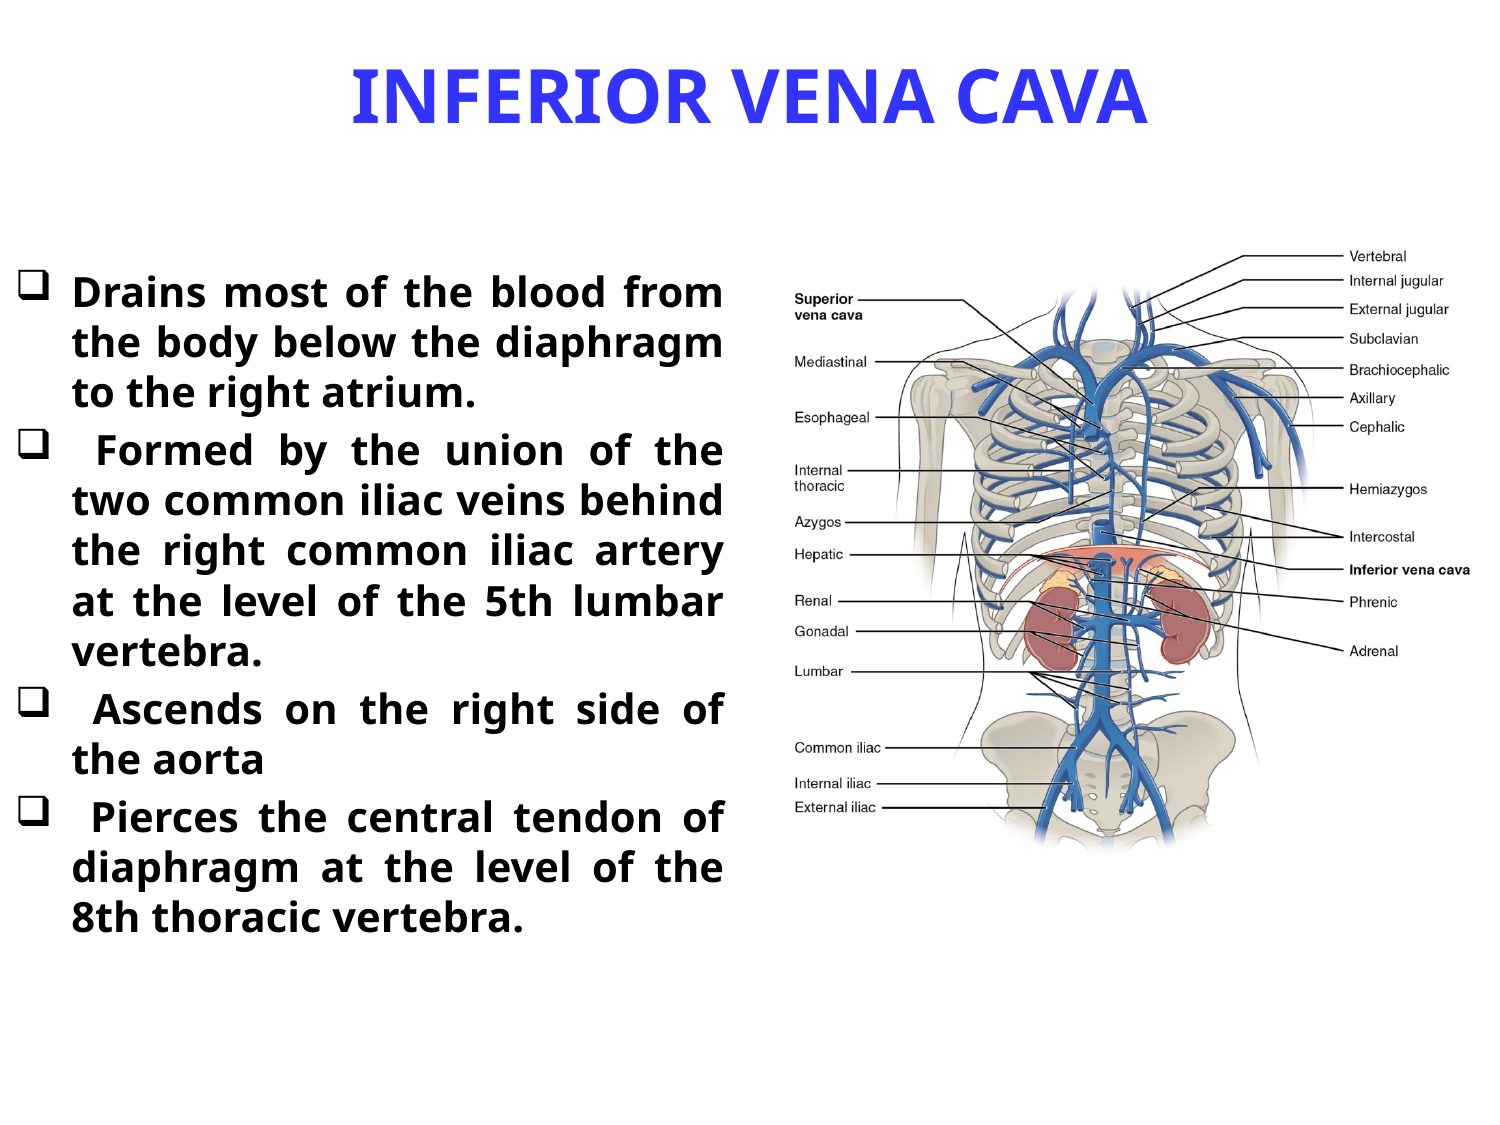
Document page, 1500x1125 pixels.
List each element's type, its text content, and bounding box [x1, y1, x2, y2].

list Drains most of the blood from the body below the diaphragm to the right atrium. Formed by the union of the two common iliac veins behind the right common iliac artery at the level of the 5th lumbar vertebra. Ascends on the right side of the aorta Pierces the central tendon of diaphragm at the level of the 8th thoracic vertebra. [0, 258, 740, 778]
title INFERIOR VENA CAVA [74, 0, 1426, 188]
picture [784, 240, 1476, 867]
